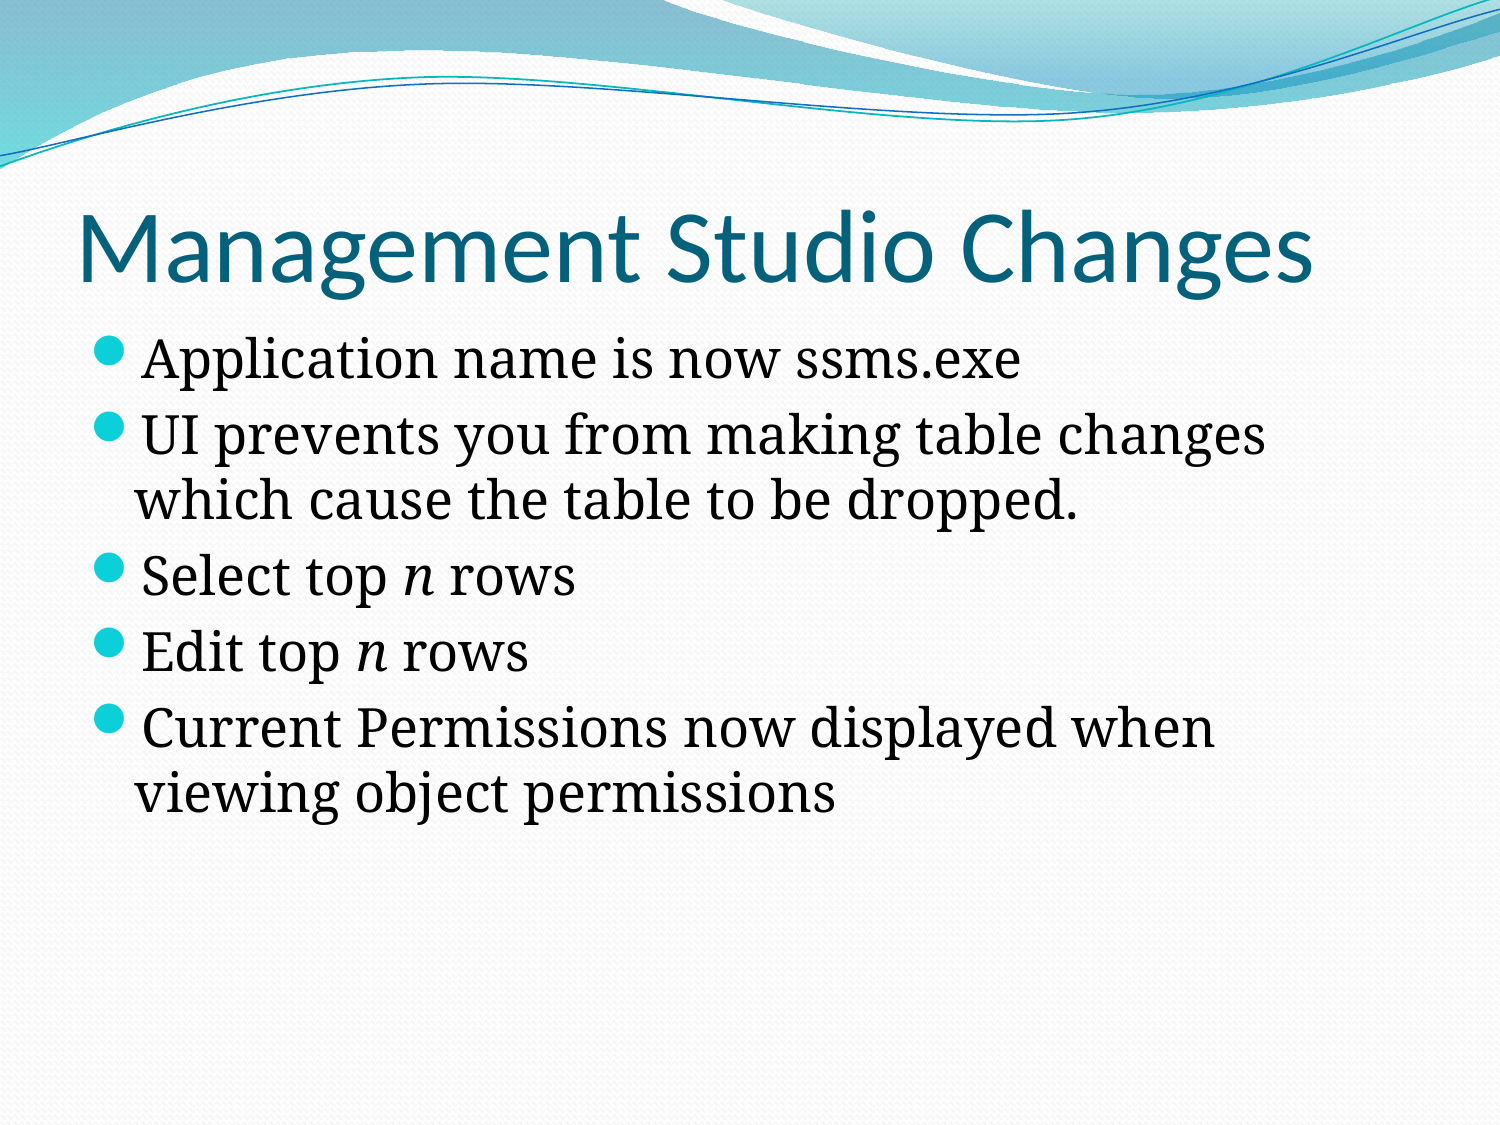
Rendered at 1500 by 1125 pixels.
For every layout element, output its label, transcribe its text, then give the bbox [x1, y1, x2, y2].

title Management Studio Changes [75, 115, 1425, 303]
list Application name is now ssms.exe UI prevents you from making table changes which cause the table to be dropped. Select top n rows Edit top n rows Current Permissions now displayed when viewing object permissions [75, 317, 1425, 1038]
